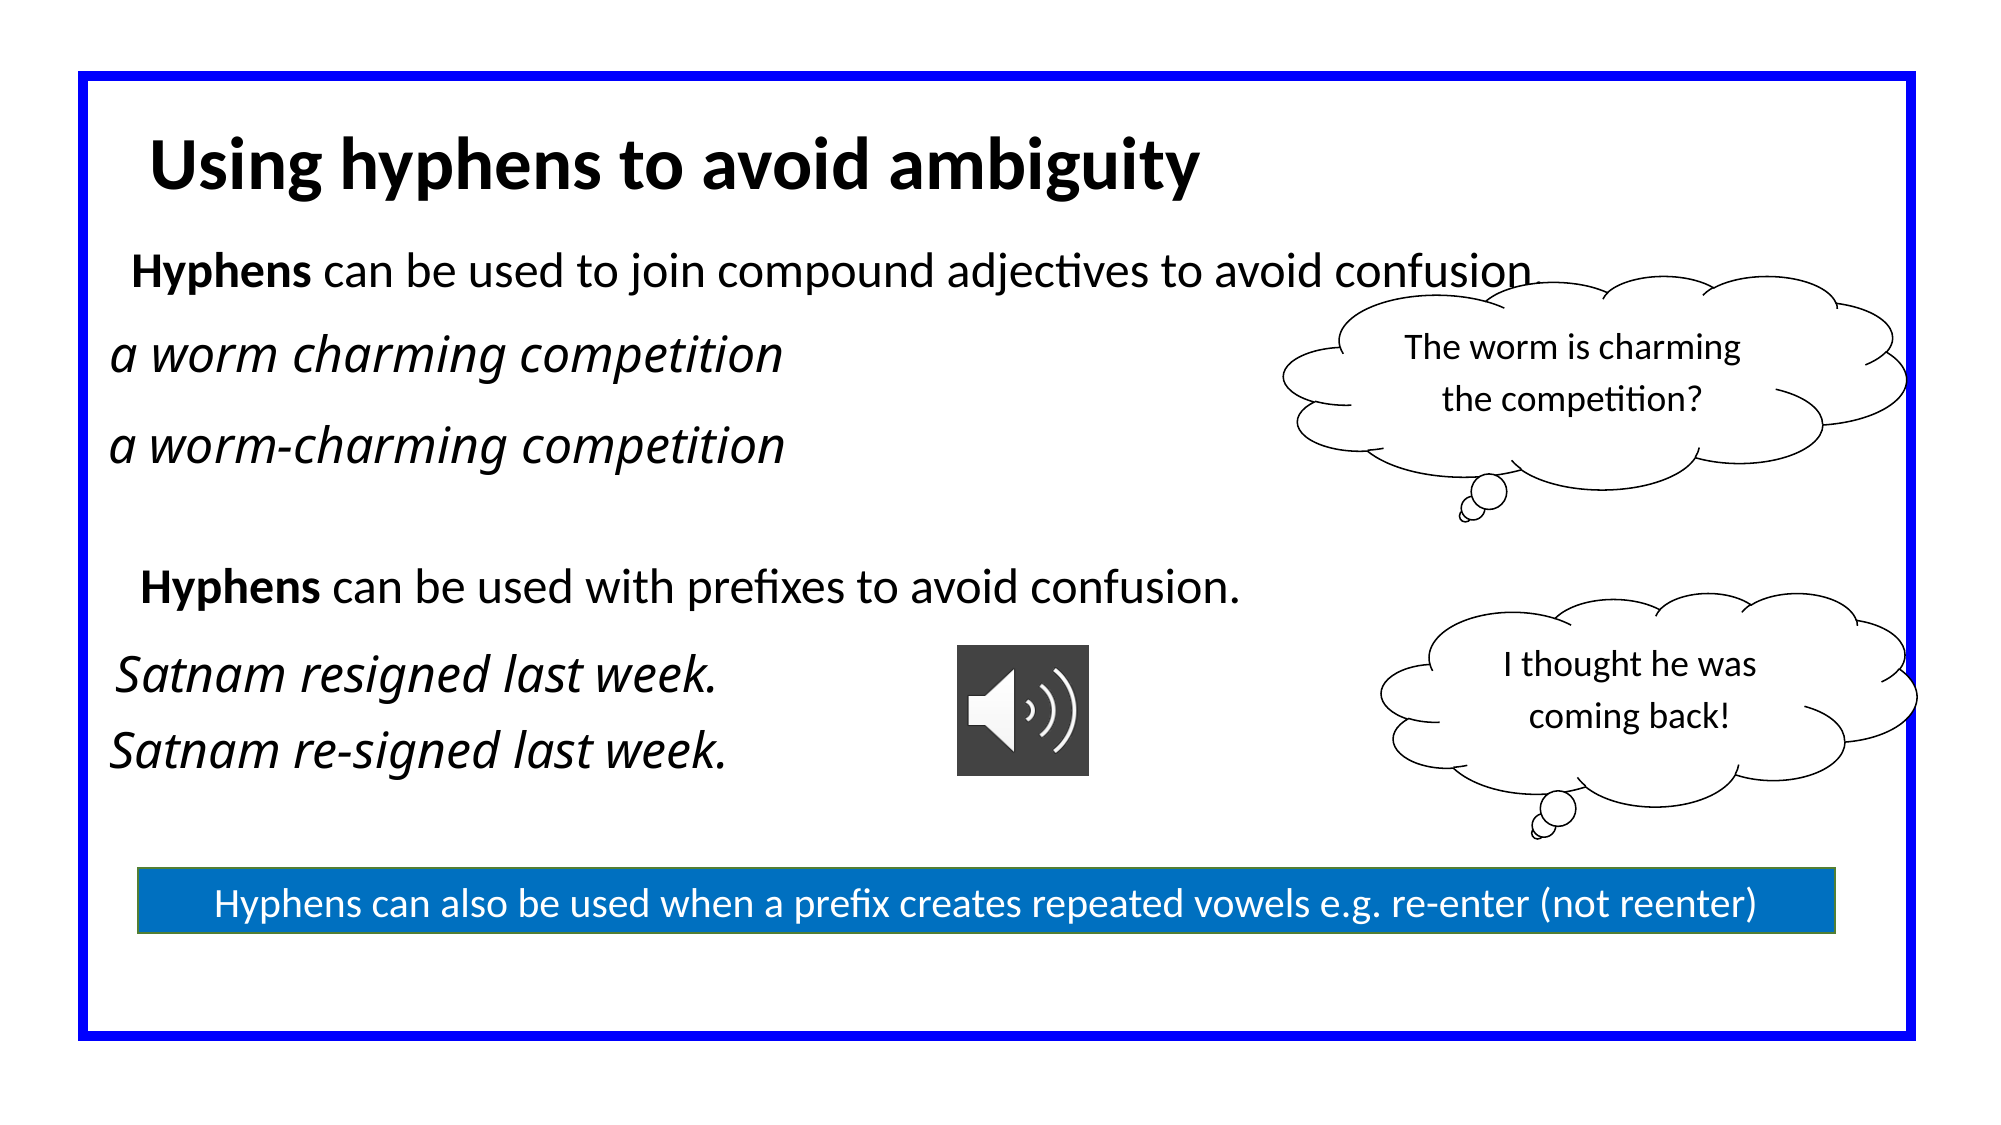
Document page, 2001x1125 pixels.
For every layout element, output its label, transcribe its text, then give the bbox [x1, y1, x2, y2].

text_box Hyphens can also be used when a prefix creates repeated vowels e.g. re-enter (not reenter) [137, 867, 1836, 934]
text_box I thought he was coming back! [1381, 593, 1918, 839]
text_box Satnam re-signed last week. [81, 710, 758, 786]
text_box The worm is charming the competition? [1283, 276, 1907, 522]
text_box Using hyphens to avoid ambiguity [135, 107, 1217, 212]
text_box a worm charming competition [81, 315, 814, 391]
text_box Hyphens can be used to join compound adjectives to avoid confusion. [116, 230, 1838, 305]
text_box a worm-charming competition [80, 406, 815, 482]
text_box Satnam resigned last week. [88, 635, 748, 710]
picture [955, 643, 1090, 778]
text_box Hyphens can be used with prefixes to avoid confusion. [125, 546, 1848, 621]
text_box [82, 75, 1912, 1037]
